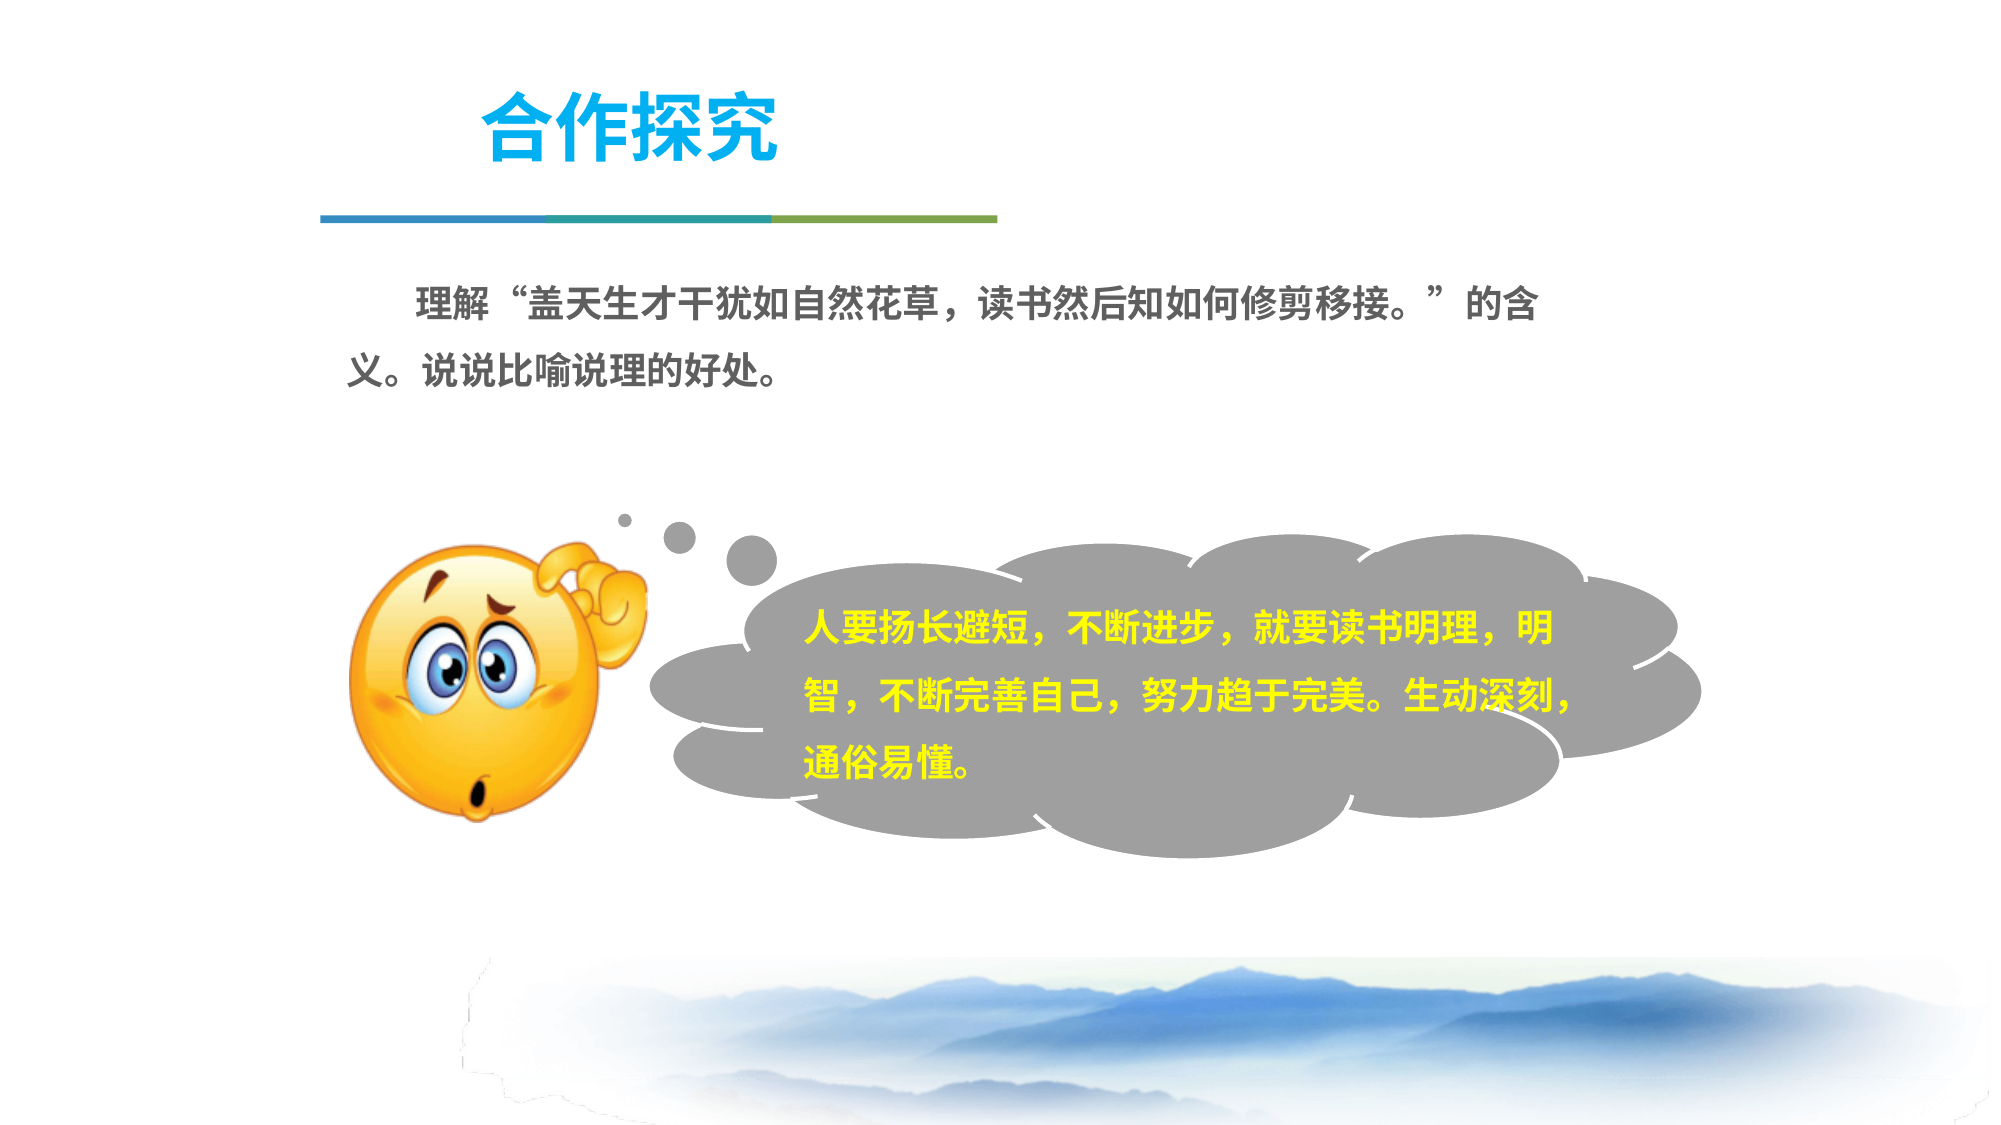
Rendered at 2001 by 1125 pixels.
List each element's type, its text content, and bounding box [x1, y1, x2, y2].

text_box [653, 579, 1544, 863]
picture [349, 499, 649, 823]
text_box [659, 517, 700, 559]
text_box [546, 215, 772, 224]
text_box [320, 215, 546, 224]
text_box 合作探究 [465, 73, 859, 178]
picture [459, 957, 1991, 1125]
text_box [722, 531, 782, 591]
text_box [772, 215, 998, 224]
text_box 人要扬长避短，不断进步，就要读书明理，明智，不断完善自己，努力趋于完美。生动深刻，通俗易懂。 [789, 574, 1622, 792]
text_box [1622, 578, 1706, 754]
text_box 理解“盖天生才干犹如自然花草，读书然后知如何修剪移接。”的含义。说说比喻说理的好处。 [332, 249, 1598, 400]
text_box [804, 530, 1602, 574]
